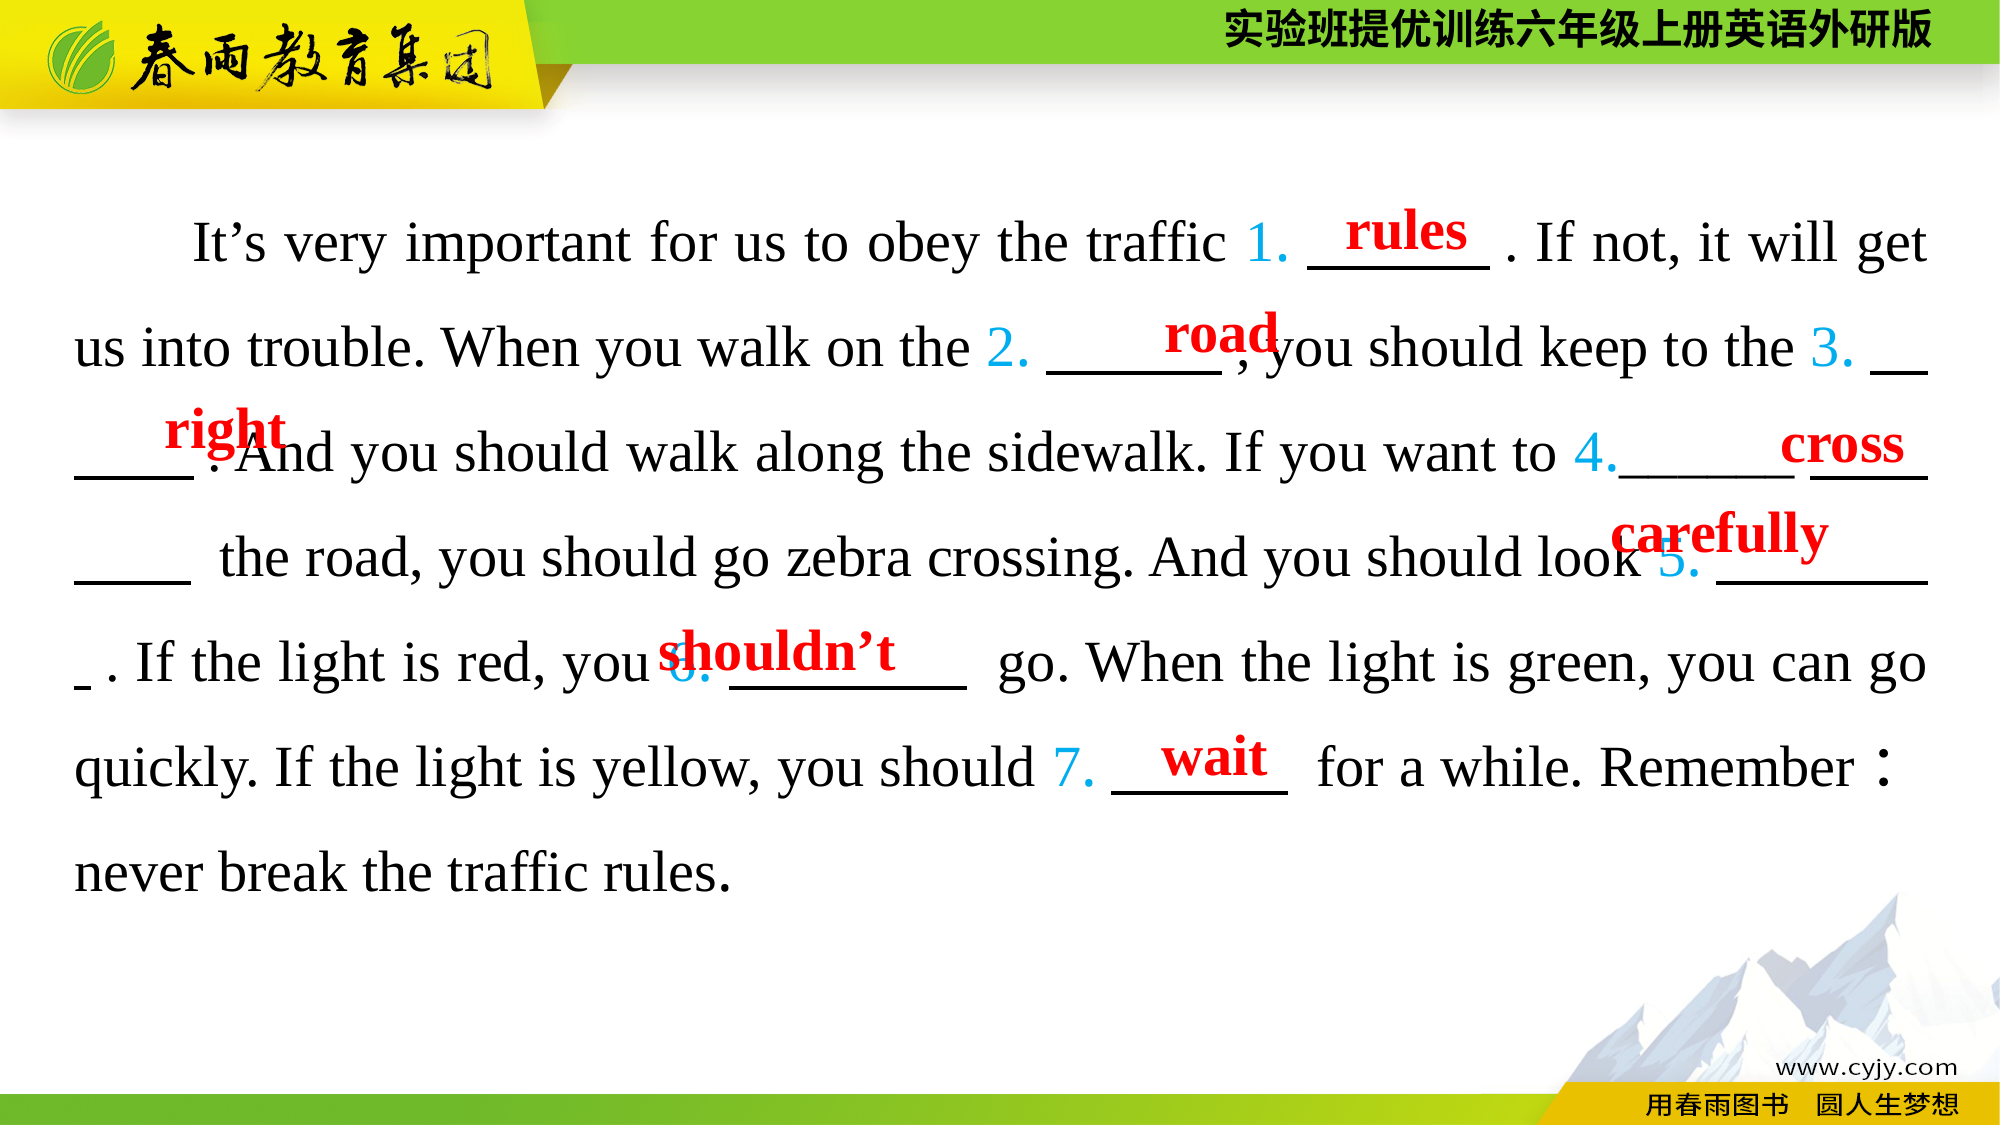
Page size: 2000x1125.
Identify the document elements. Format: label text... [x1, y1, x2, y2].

text_box road [1149, 287, 1331, 372]
text_box shouldn’t [644, 604, 928, 690]
list It’s very important for us to obey the traffic 1. . If not, it will get us into trouble. When you walk on the 2. , you should keep to the 3. . And you should walk along the sidewalk. If you want to 4.______ the road, you should go zebra crossing. And you should look 5. . If the light is red, you 6. go. When the light is green, you can go quickly. If the light is yellow, you should 7. for a while. Remember： never break the traffic rules. [59, 160, 1944, 905]
text_box right [149, 383, 319, 468]
text_box wait [1146, 709, 1291, 795]
text_box rules [1330, 183, 1500, 269]
picture [0, 0, 2000, 1125]
text_box carefully [1595, 486, 1860, 572]
text_box cross [1765, 396, 1959, 482]
